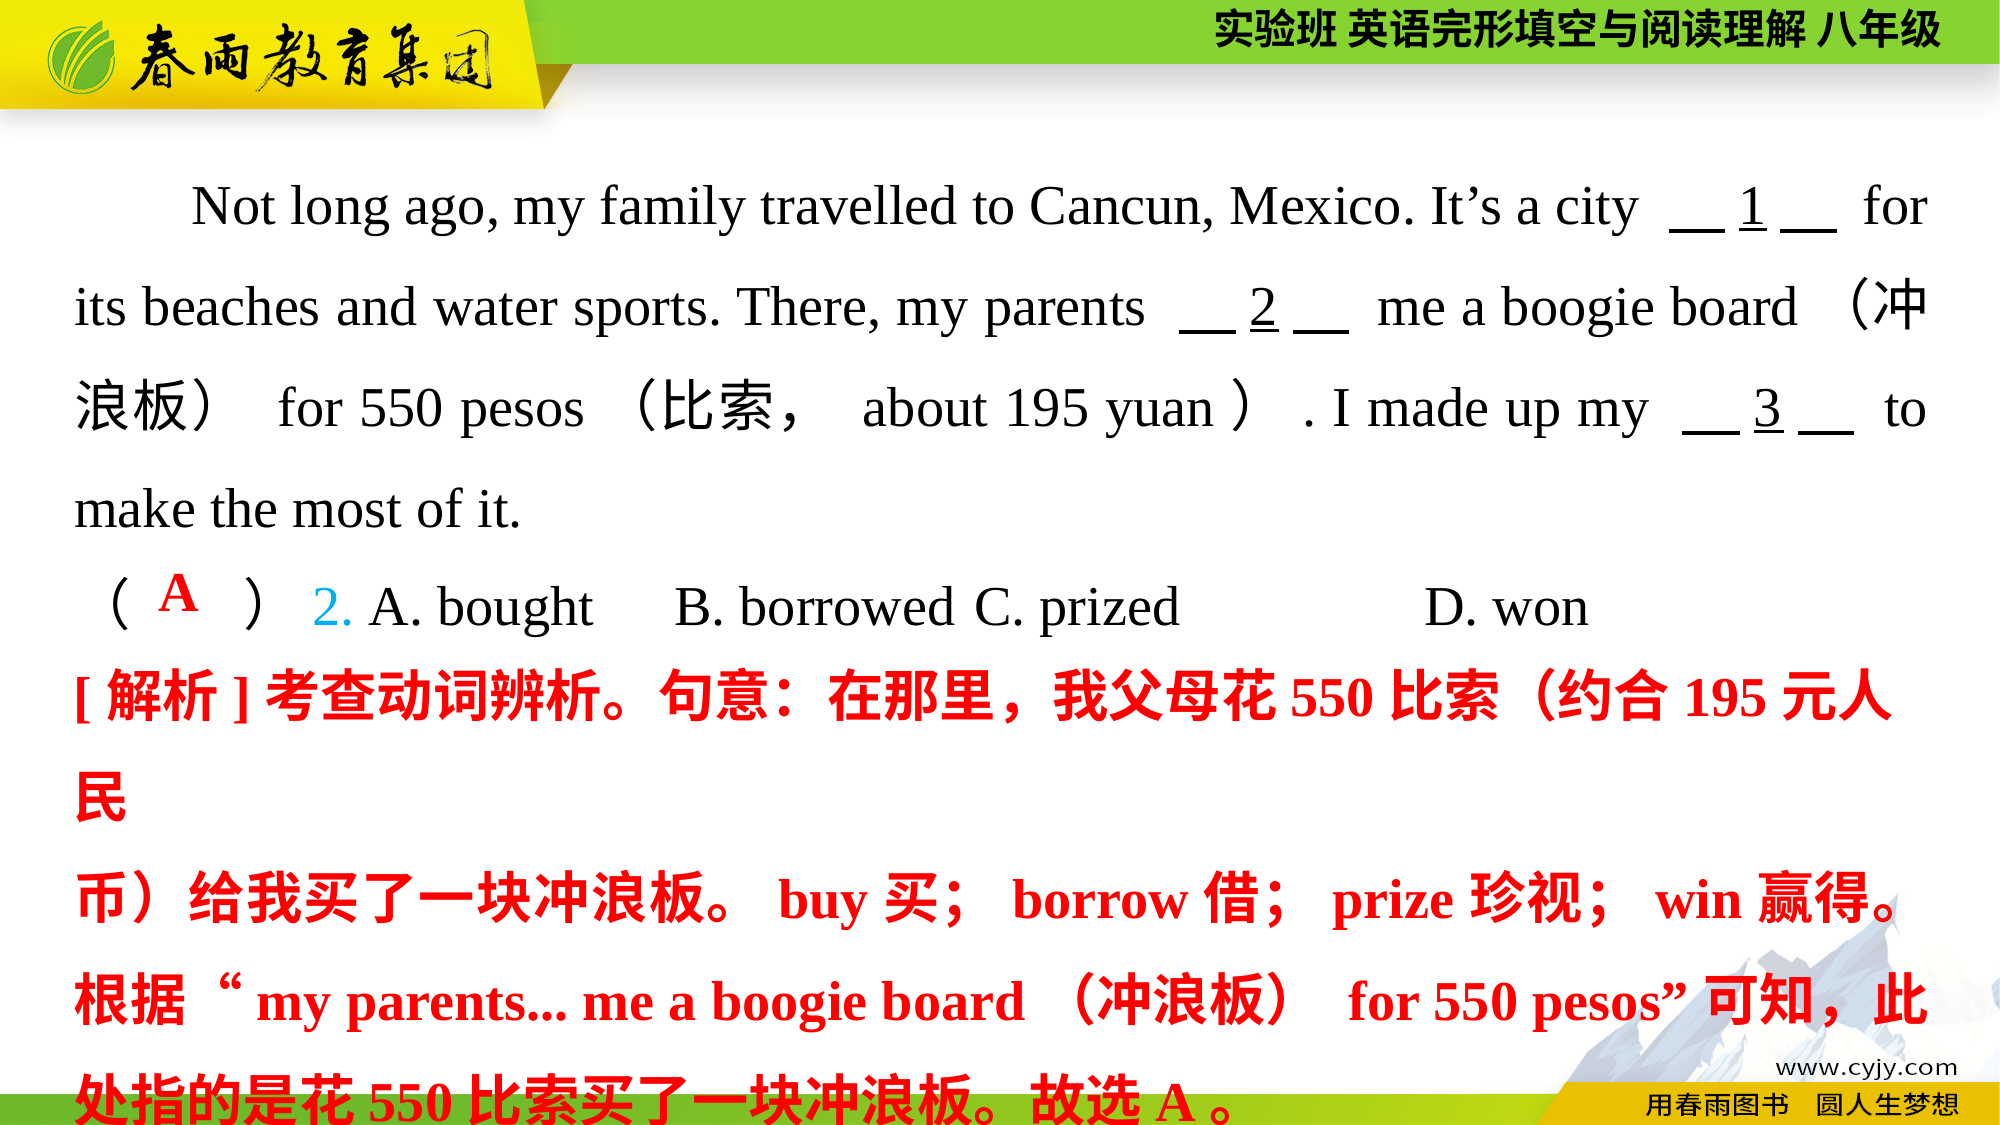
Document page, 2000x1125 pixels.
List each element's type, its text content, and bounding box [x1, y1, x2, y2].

list Not long ago, my family travelled to Cancun, Mexico. It’s a city 1 for its beaches and water sports. There, my parents 2 me a boogie board（冲浪板） for 550 pesos（比索， about 195 yuan）. I made up my 3 to make the most of it. [59, 126, 1944, 527]
text_box [解析]考查动词辨析。句意：在那里，我父母花550比索（约合195元人民 币）给我买了一块冲浪板。buy买；borrow借；prize珍视；win赢得。根据“my parents... me a boogie board（冲浪板） for 550 pesos”可知，此处指的是花550比索买了一块冲浪板。故选A。 [59, 619, 1944, 1125]
picture [0, 0, 2000, 1125]
text_box A [143, 547, 214, 619]
text_box （ ）2. A. bought B. borrowed C. prized D. won [59, 527, 1944, 619]
